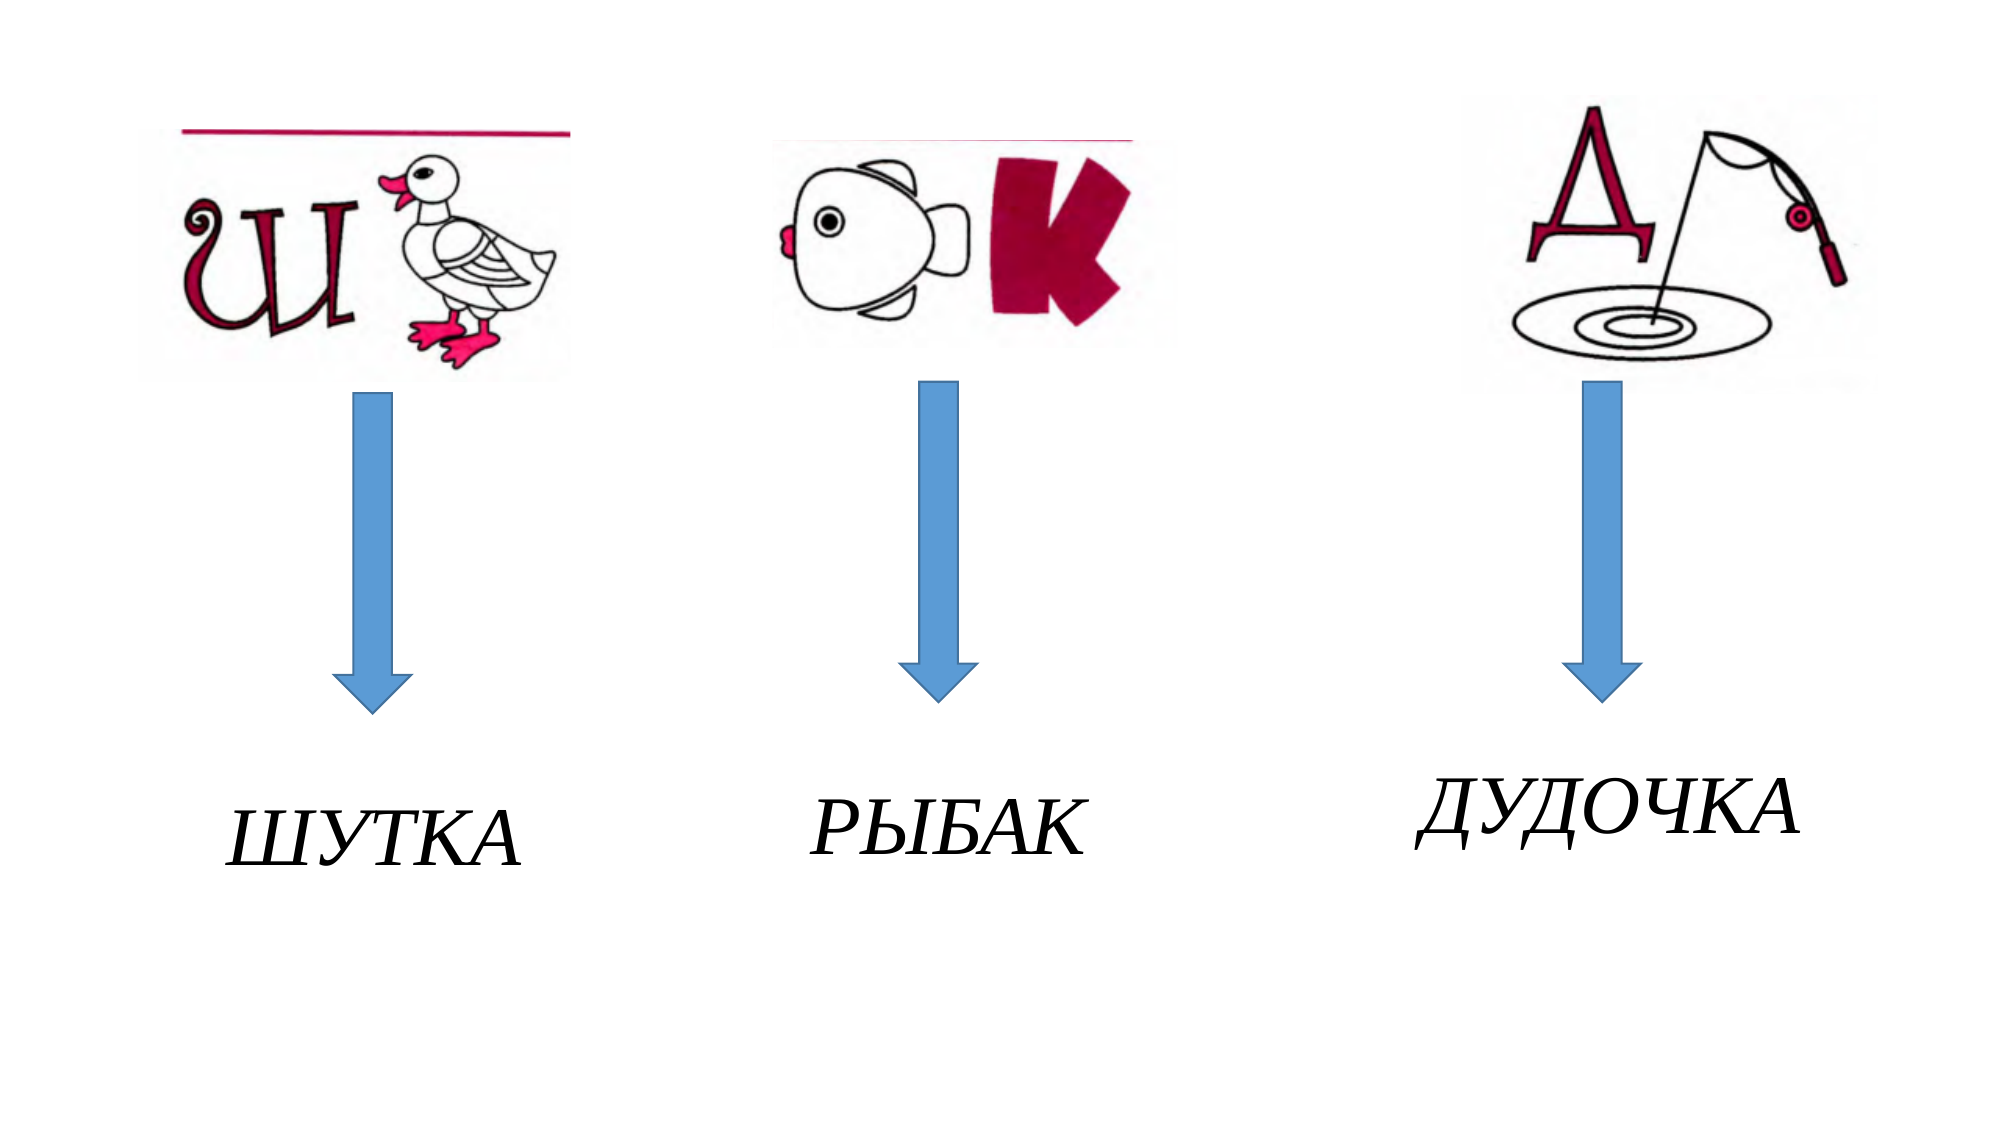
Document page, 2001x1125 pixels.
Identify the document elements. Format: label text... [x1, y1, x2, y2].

text_box [897, 380, 980, 704]
text_box РЫБАК [795, 713, 1155, 820]
text_box ДУДОЧКА [1406, 692, 1821, 799]
text_box ШУТКА [211, 725, 571, 832]
text_box [331, 392, 414, 716]
picture [772, 140, 1178, 348]
picture [1461, 95, 1878, 394]
picture [138, 129, 571, 382]
text_box [1561, 394, 1644, 692]
